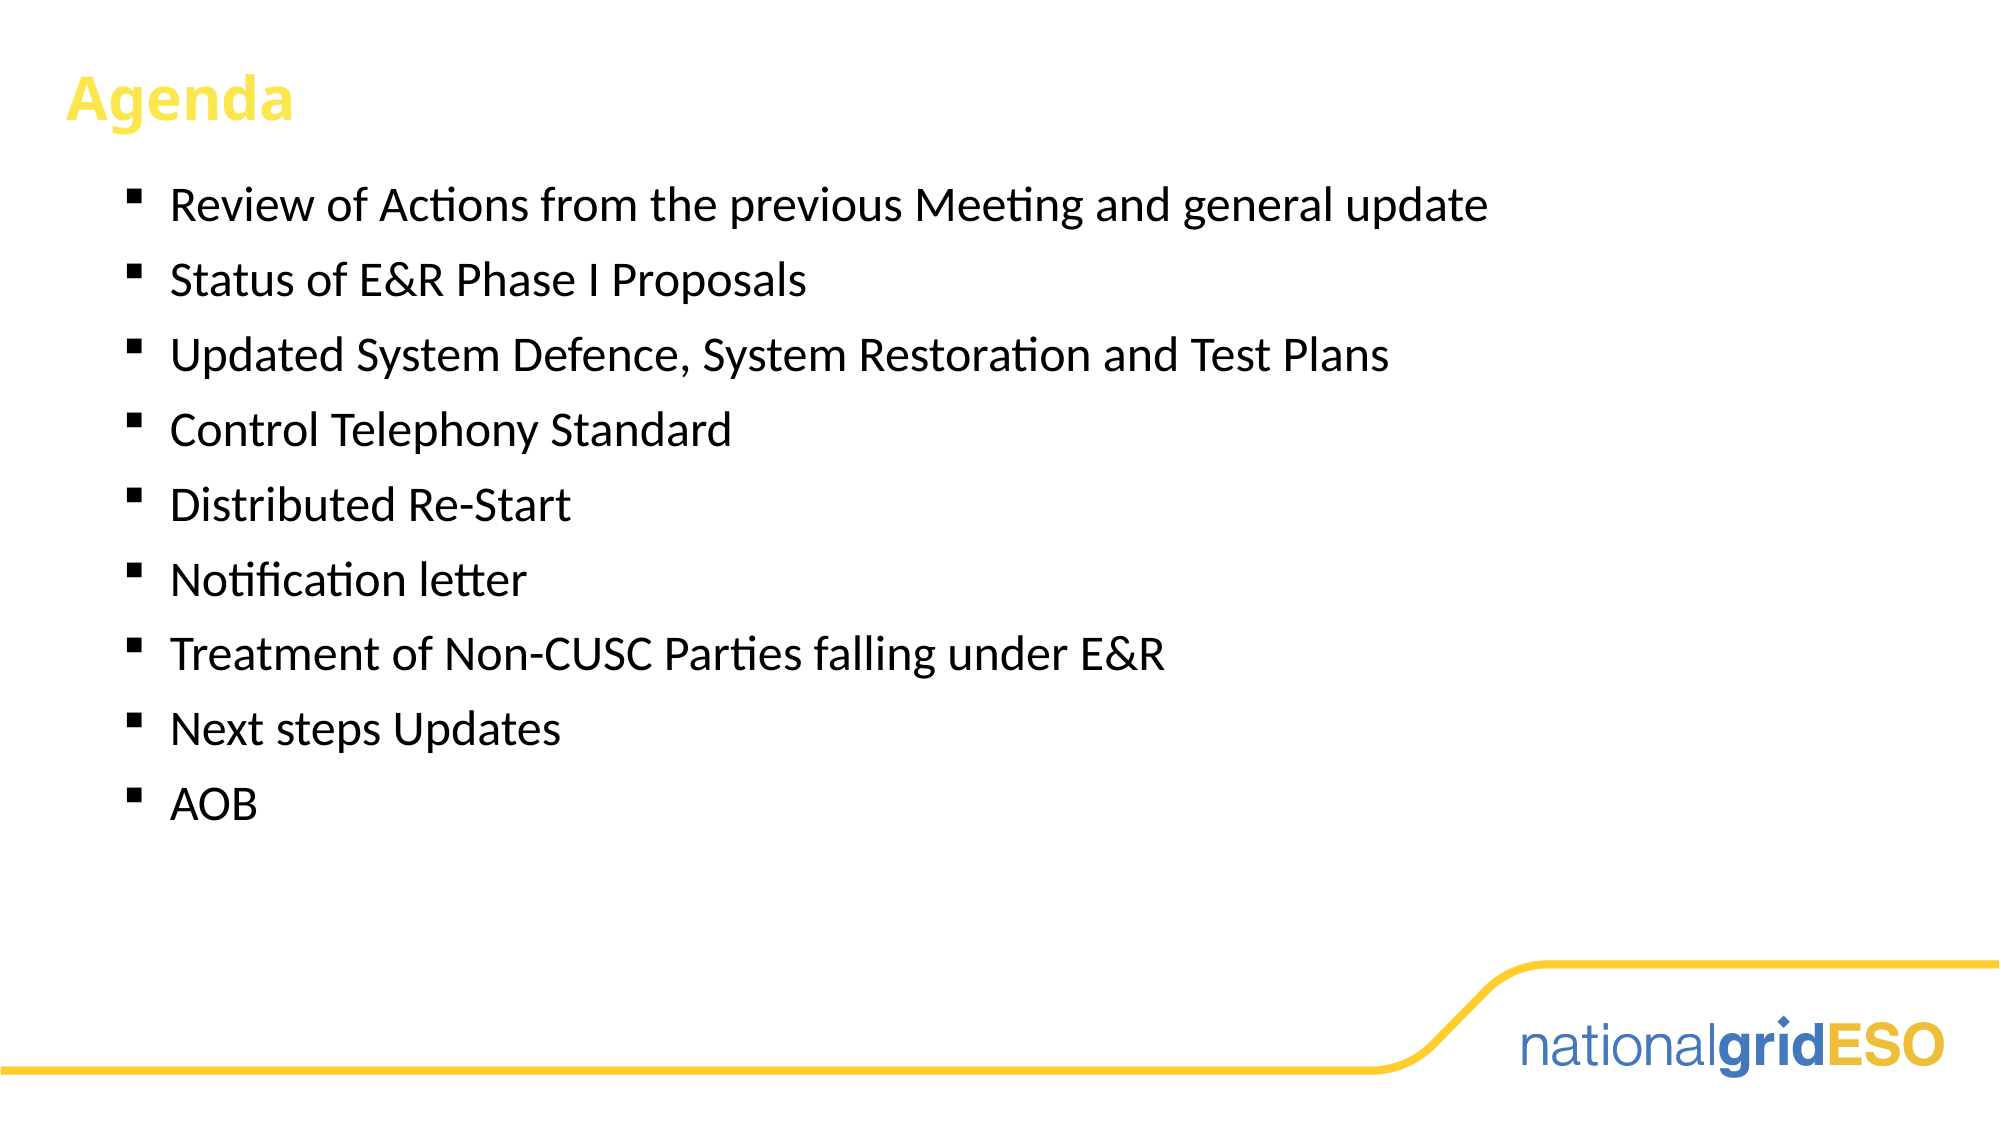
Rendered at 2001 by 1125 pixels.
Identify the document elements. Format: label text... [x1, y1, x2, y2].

picture [0, 954, 2000, 1125]
list Review of Actions from the previous Meeting and general update Status of E&R Phase I Proposals Updated System Defence, System Restoration and Test Plans Control Telephony Standard Distributed Re-Start Notification letter Treatment of Non-CUSC Parties falling under E&R Next steps Updates AOB [107, 171, 1551, 954]
title Agenda [51, 0, 1048, 142]
